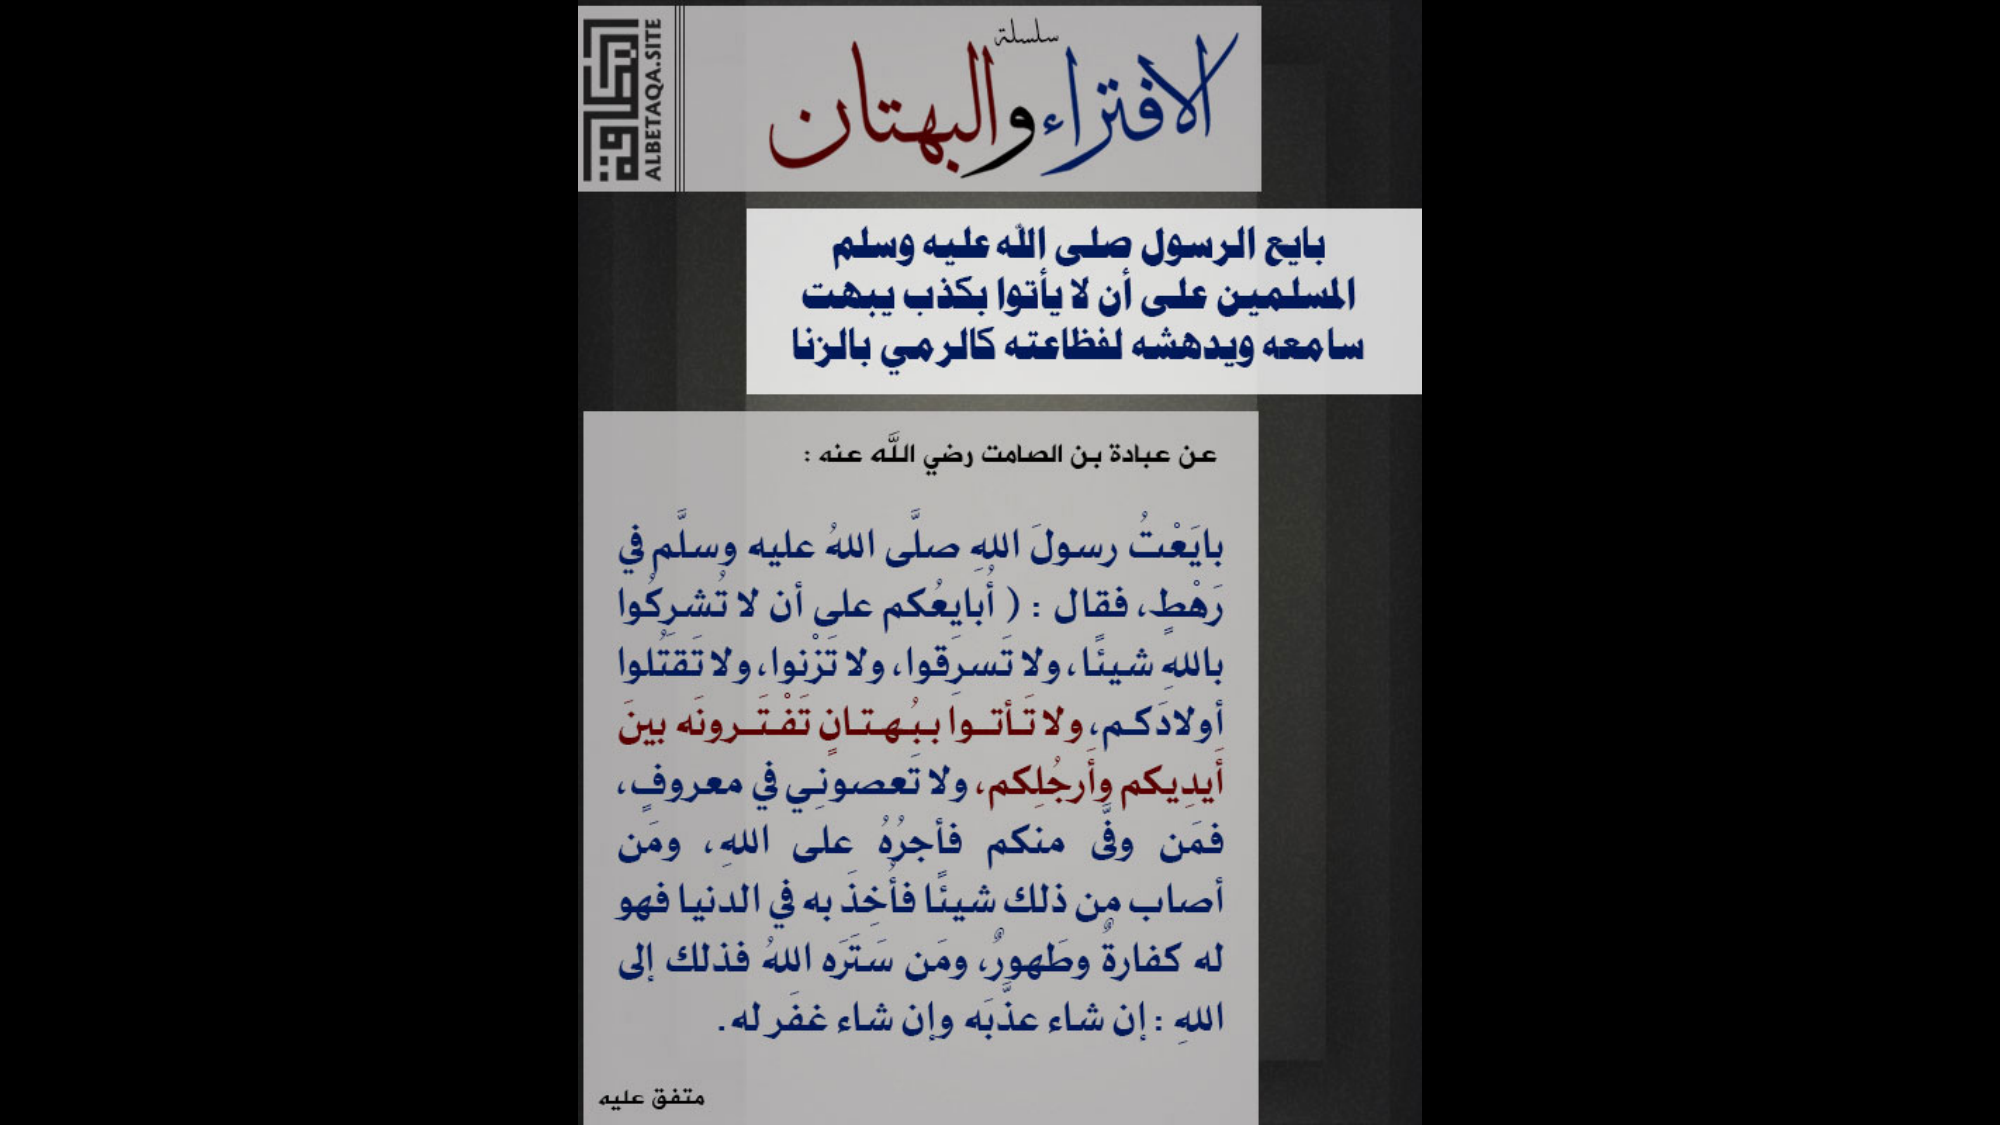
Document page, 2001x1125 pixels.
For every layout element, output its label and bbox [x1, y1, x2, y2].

picture [578, 0, 1422, 1125]
